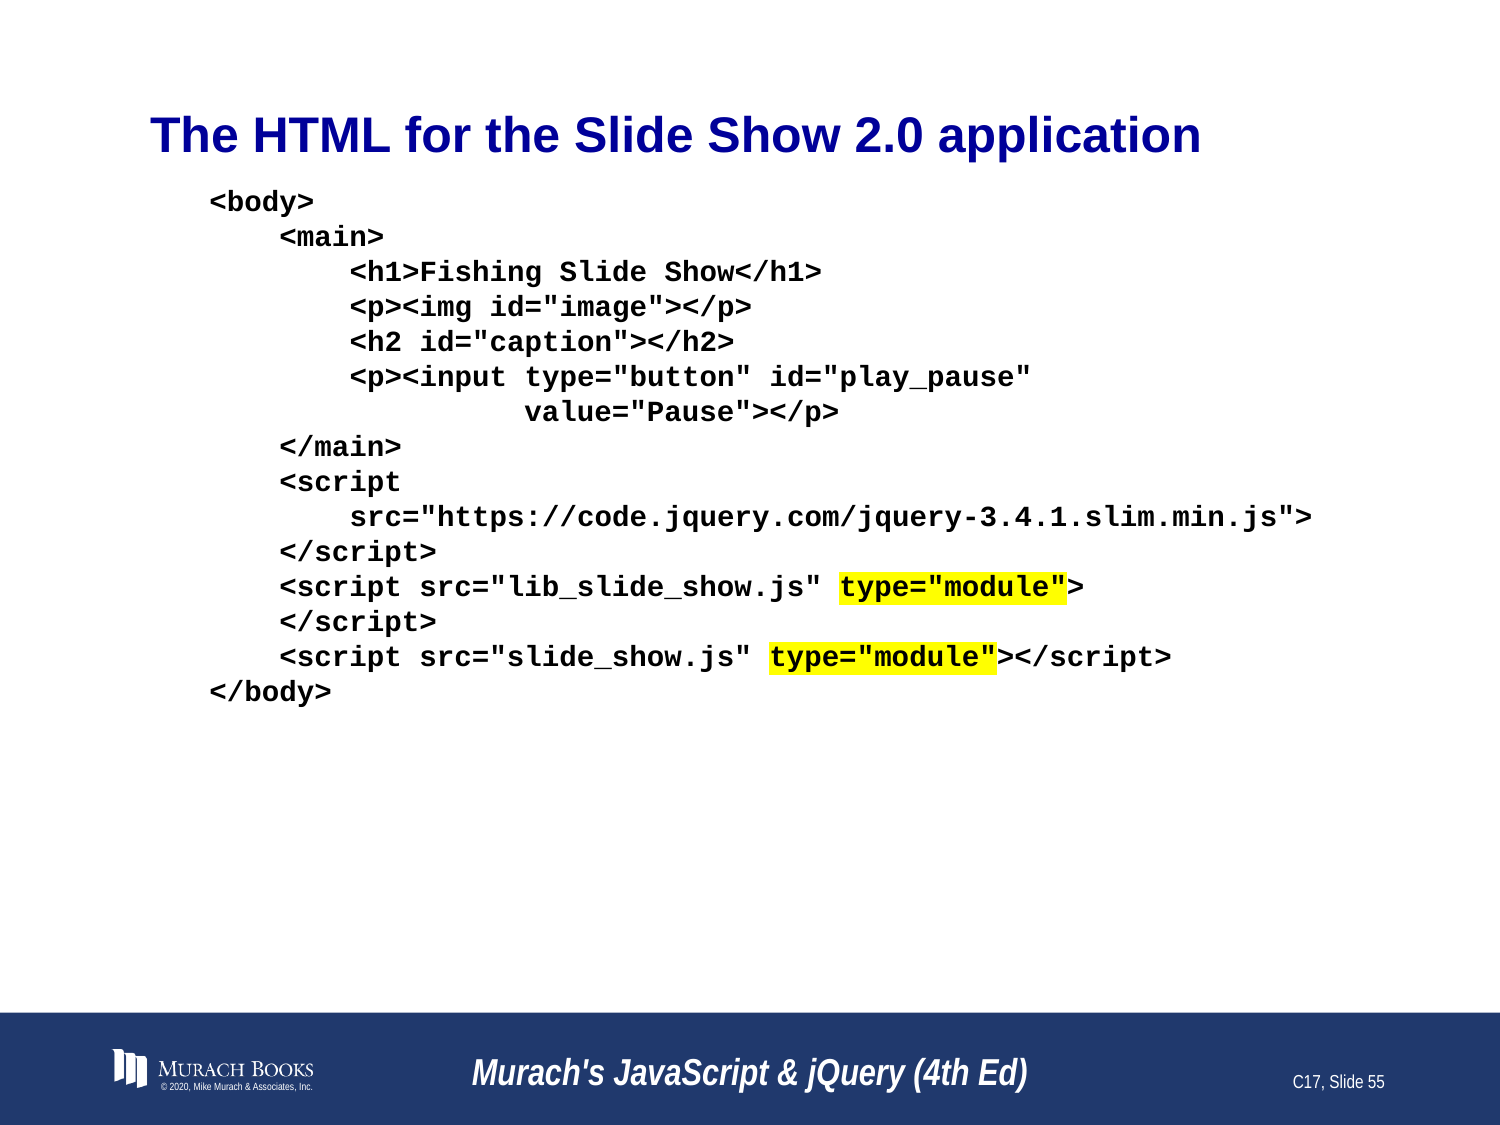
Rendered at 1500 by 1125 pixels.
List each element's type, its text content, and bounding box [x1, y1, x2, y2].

list <body> <main> <h1>Fishing Slide Show</h1> <p><img id="image"></p> <h2 id="caption"></h2> <p><input type="button" id="play_pause" value="Pause"></p> </main> <script src="https://code.jquery.com/jquery-3.4.1.slim.min.js"> </script> <script src="lib_slide_show.js" type="module"> </script> <script src="slide_show.js" type="module"></script> </body> [137, 174, 1350, 975]
title The HTML for the Slide Show 2.0 application [150, 102, 1350, 164]
slide_number Murach's JavaScript & jQuery (4th Ed) [463, 1025, 1050, 1100]
footer © 2020, Mike Murach & Associates, Inc. [12, 1025, 463, 1100]
slide_number C17, Slide 55 [1087, 1025, 1400, 1100]
